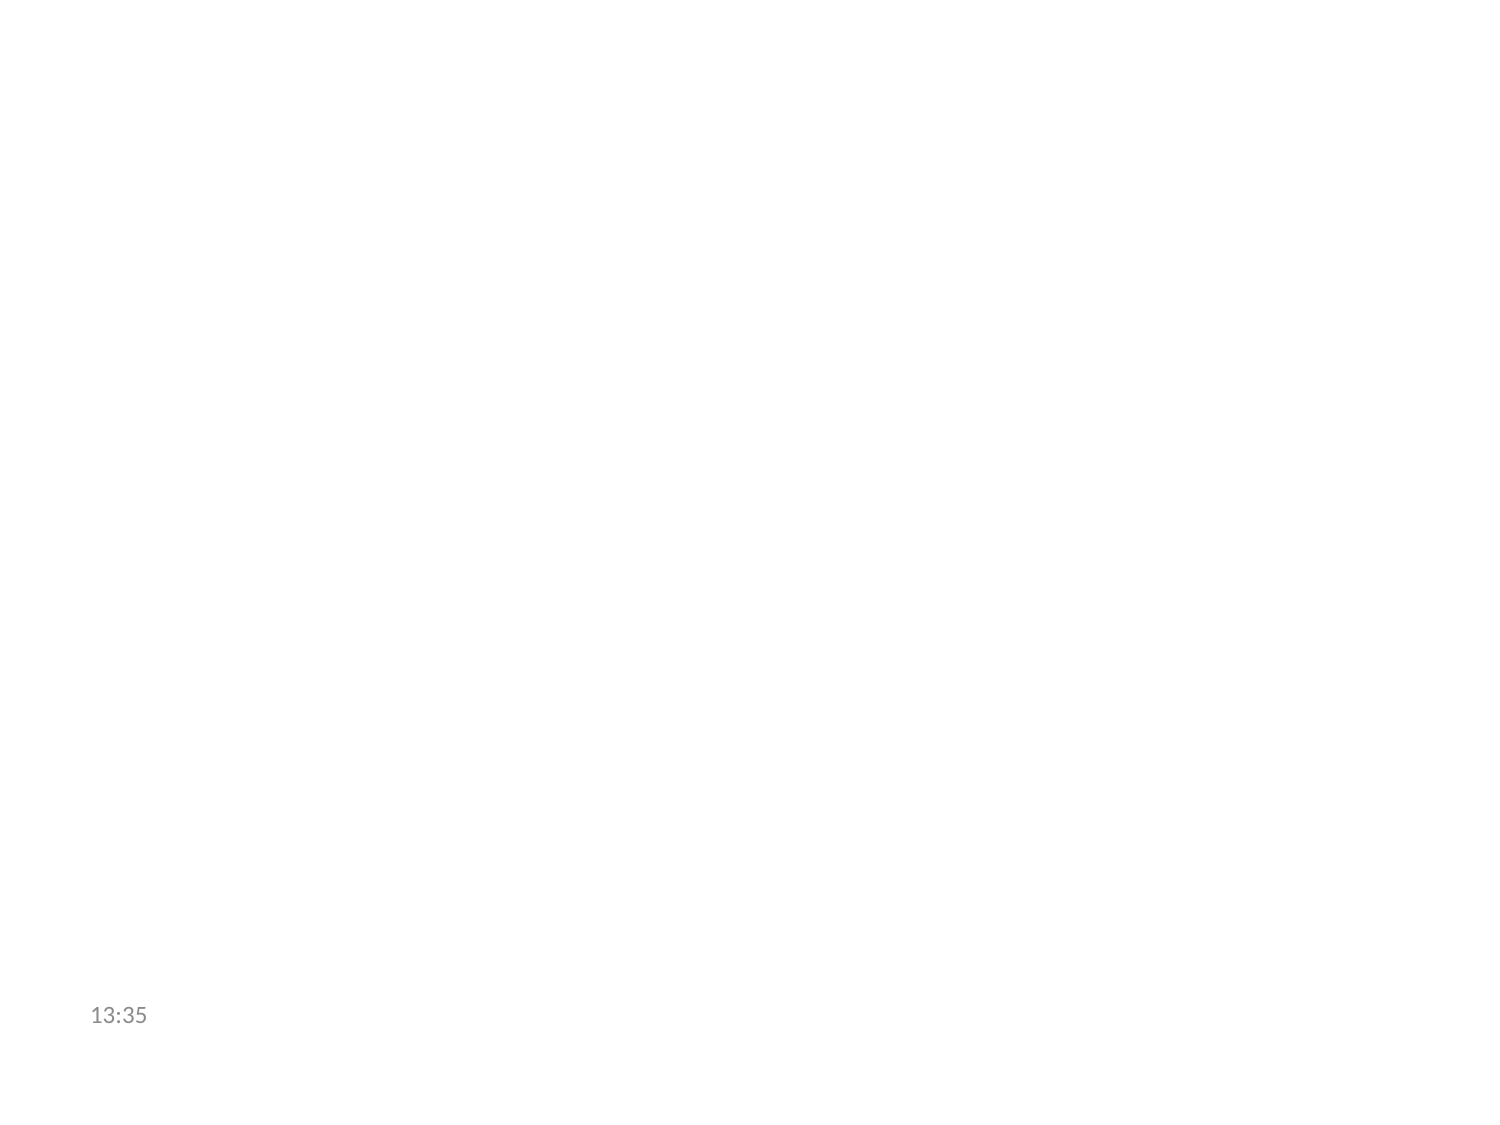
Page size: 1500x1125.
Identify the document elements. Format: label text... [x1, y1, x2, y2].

text_box 15:35 [75, 983, 425, 1044]
